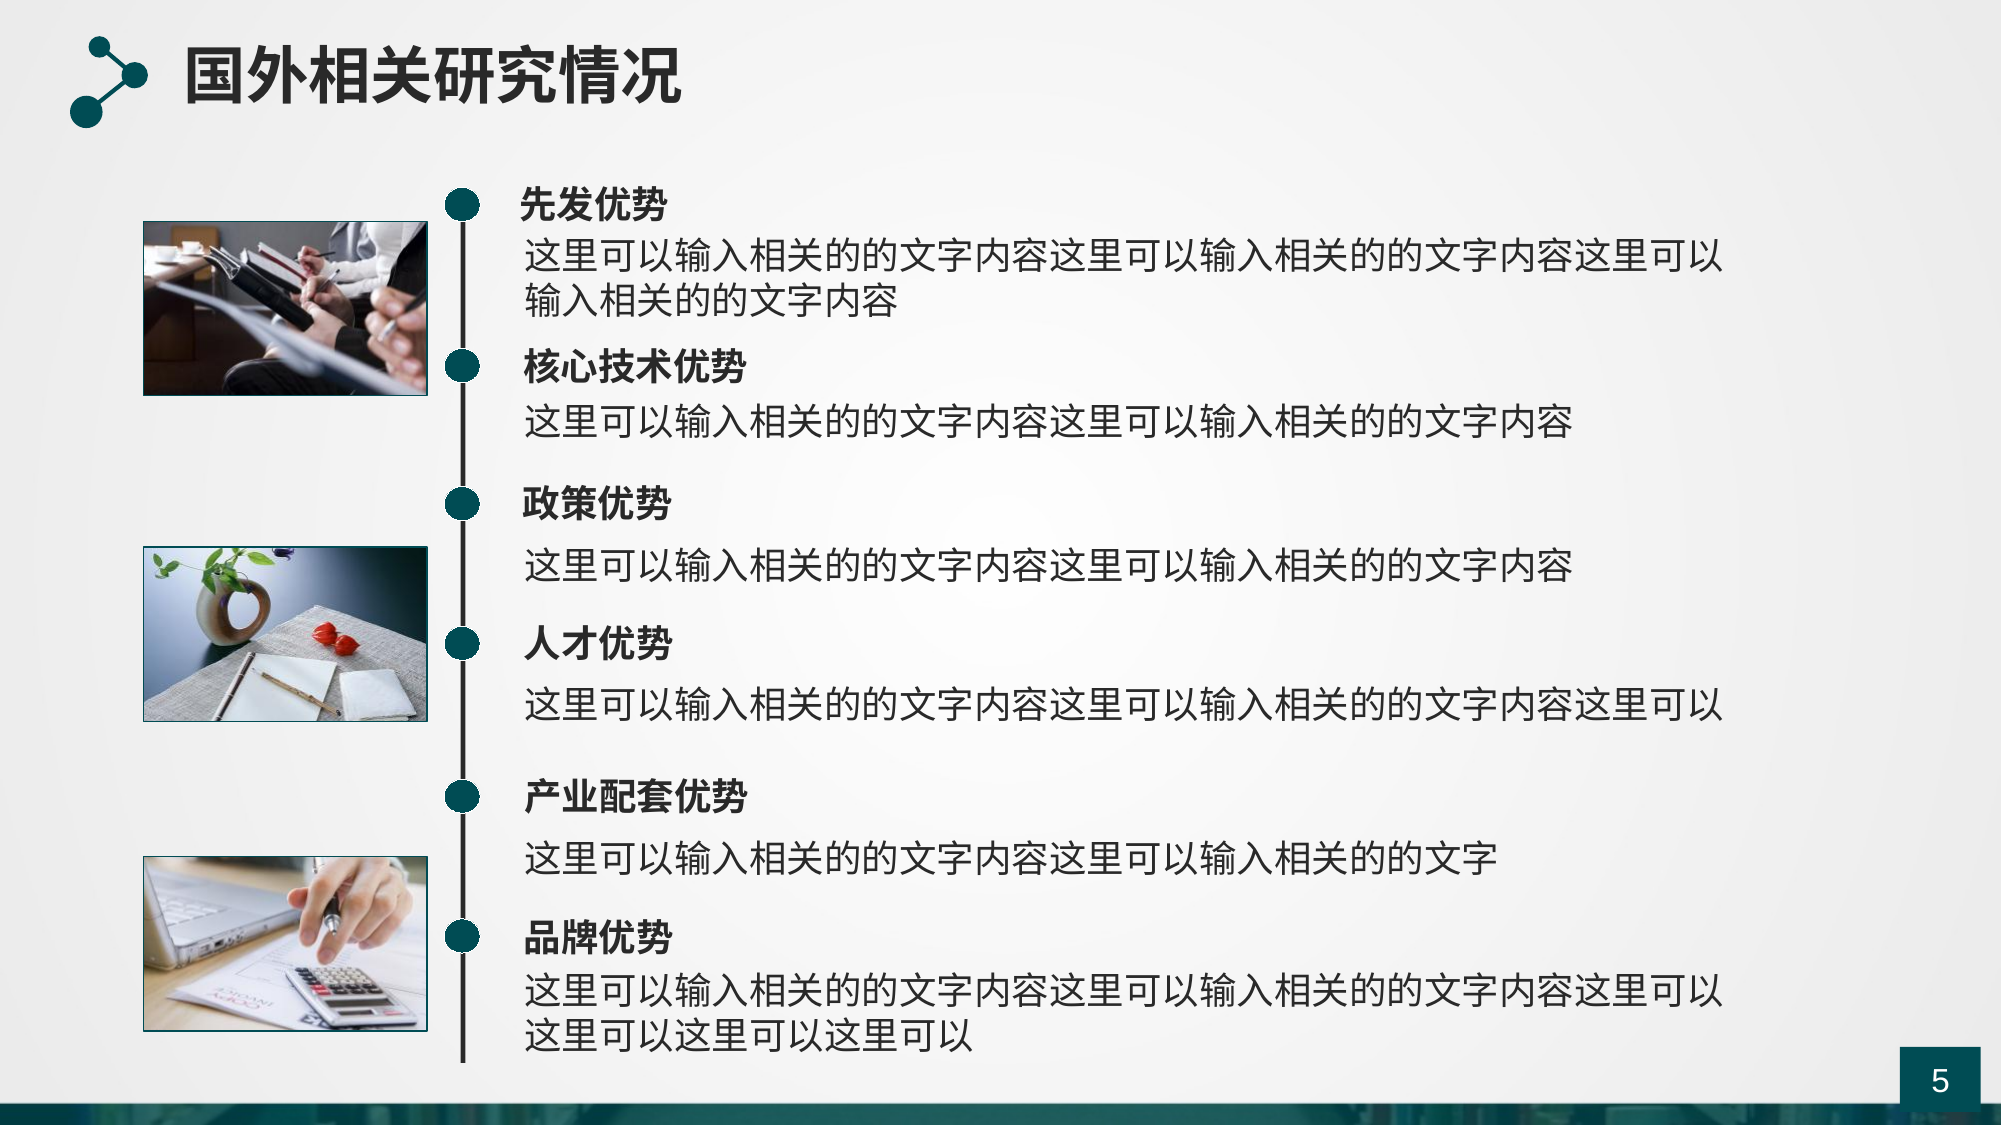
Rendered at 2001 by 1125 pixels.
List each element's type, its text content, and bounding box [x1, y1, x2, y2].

text_box [444, 918, 481, 954]
text_box 这里可以输入相关的的文字内容这里可以输入相关的的文字内容这里可以 [509, 673, 1749, 734]
text_box 品牌优势 [508, 906, 689, 967]
text_box 这里可以输入相关的的文字内容这里可以输入相关的的文字 [509, 827, 1730, 888]
text_box [143, 221, 428, 396]
text_box 这里可以输入相关的的文字内容这里可以输入相关的的文字内容这里可以这里可以这里可以这里可以 [509, 959, 1761, 1065]
text_box [444, 779, 481, 814]
text_box [444, 348, 481, 383]
text_box [444, 187, 481, 222]
picture [0, 0, 2001, 1125]
text_box 核心技术优势 [508, 335, 764, 396]
text_box 产业配套优势 [509, 765, 765, 826]
text_box [143, 856, 428, 1031]
text_box [143, 547, 428, 722]
text_box 这里可以输入相关的的文字内容这里可以输入相关的的文字内容这里可以输入相关的的文字内容 [509, 224, 1761, 330]
text_box [444, 626, 481, 661]
text_box 国外相关研究情况 [168, 28, 699, 119]
text_box [444, 486, 481, 521]
text_box 这里可以输入相关的的文字内容这里可以输入相关的的文字内容 [509, 390, 1730, 451]
text_box [70, 36, 148, 129]
text_box 先发优势 [504, 173, 685, 234]
text_box 人才优势 [508, 612, 689, 673]
text_box 这里可以输入相关的的文字内容这里可以输入相关的的文字内容 [509, 534, 1730, 595]
text_box 政策优势 [507, 473, 688, 533]
